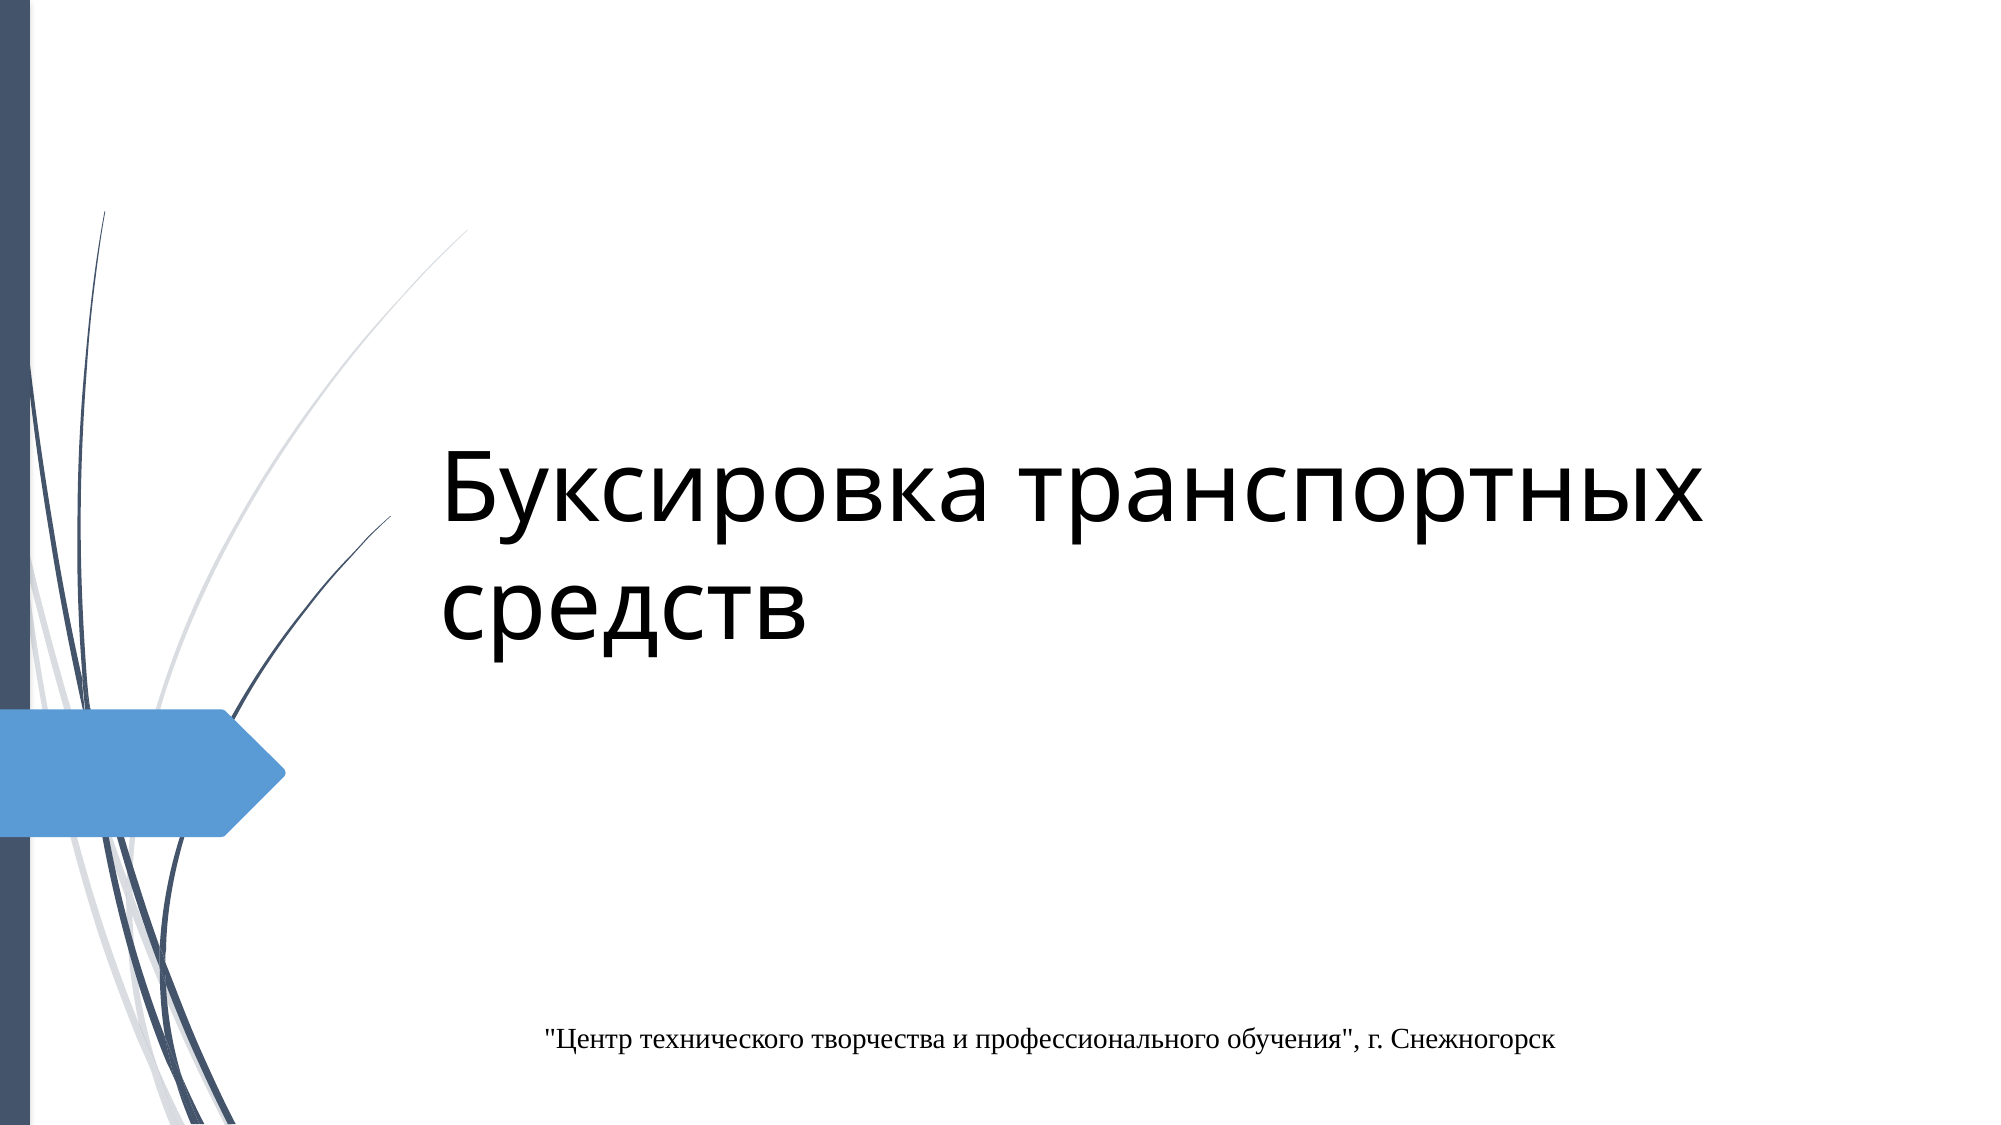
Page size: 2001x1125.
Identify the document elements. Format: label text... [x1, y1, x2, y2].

footer "Центр технического творчества и профессионального обучения", г. Снежногорск [424, 1006, 1675, 1067]
title Буксировка транспортных средств [424, 412, 1888, 784]
